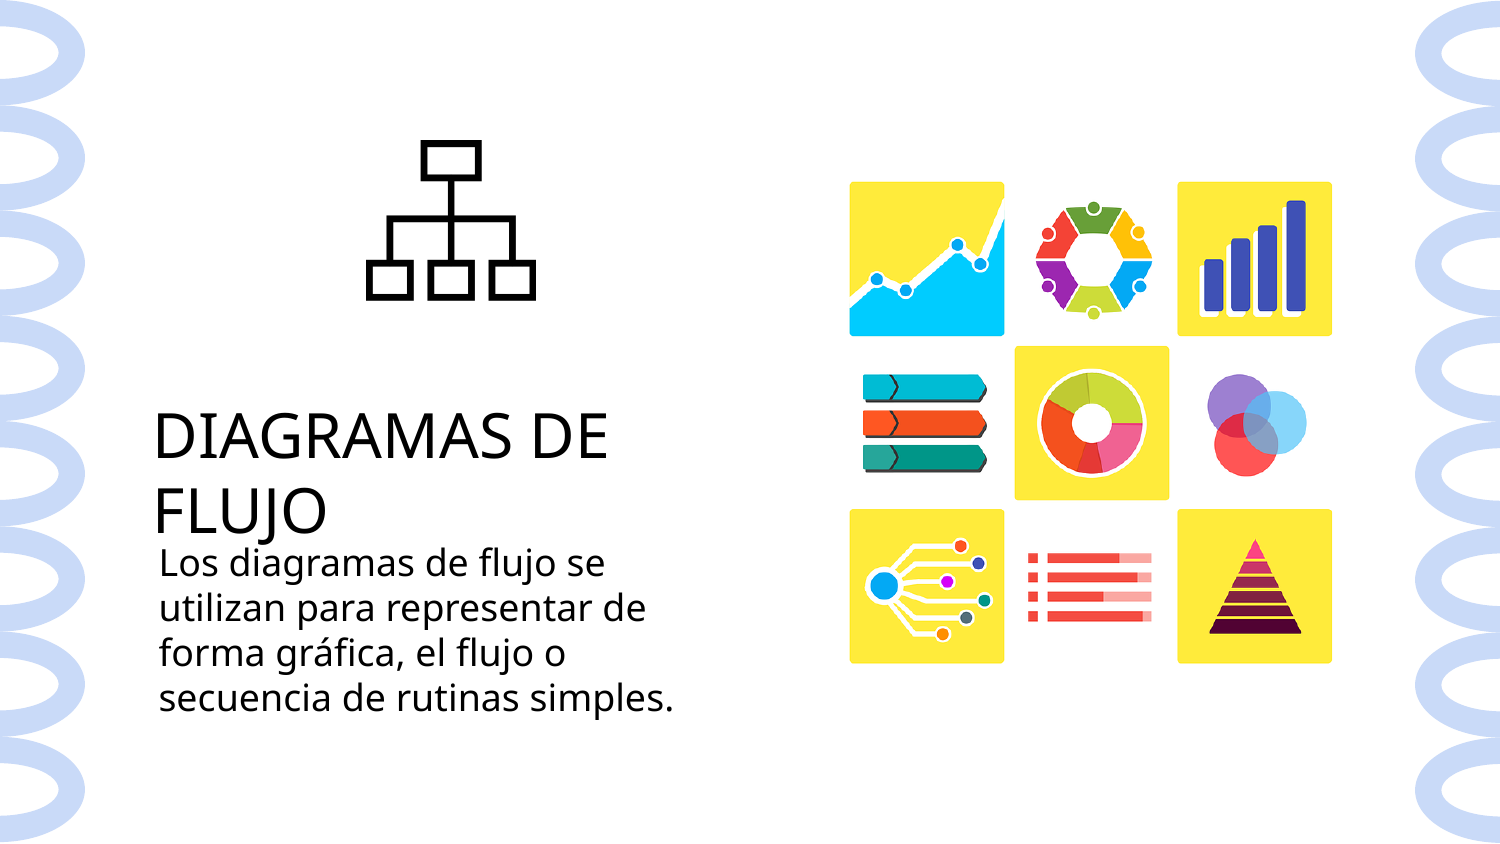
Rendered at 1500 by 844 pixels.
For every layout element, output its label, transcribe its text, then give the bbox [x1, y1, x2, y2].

title DIAGRAMAS DE FLUJO [137, 381, 809, 476]
text_box Los diagramas de flujo se utilizan para representar de forma gráfica, el flujo o secuencia de rutinas simples. [143, 523, 759, 704]
picture [365, 140, 537, 311]
picture [836, 169, 1344, 676]
